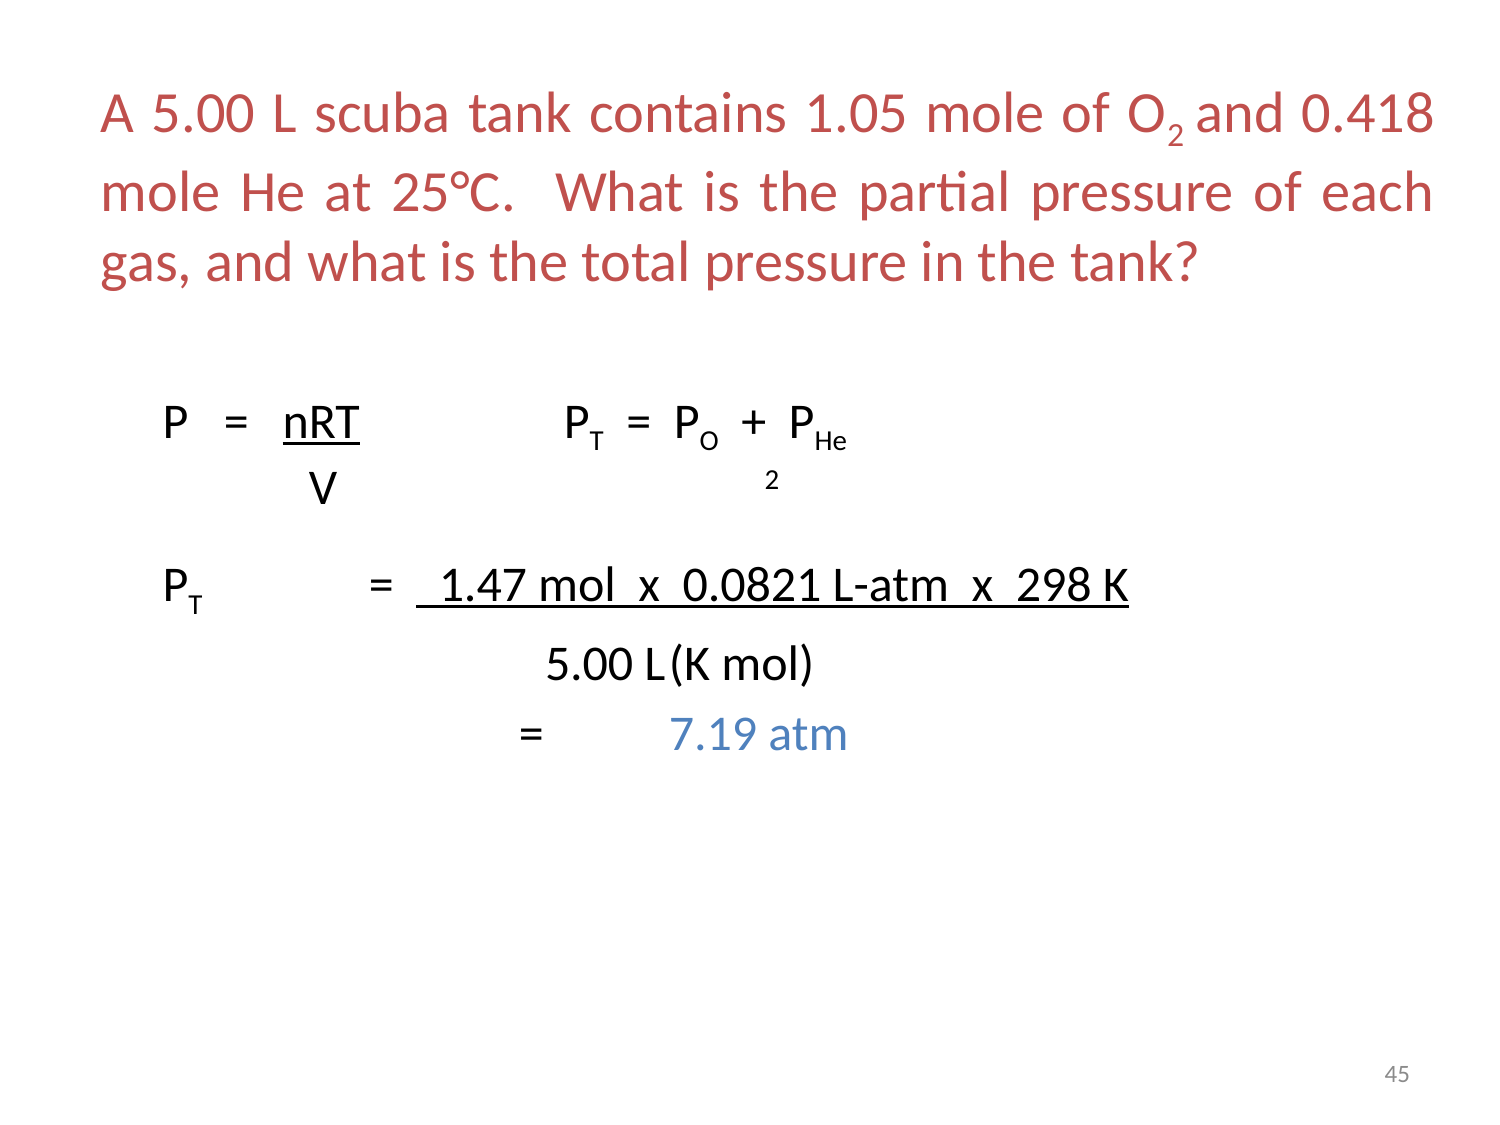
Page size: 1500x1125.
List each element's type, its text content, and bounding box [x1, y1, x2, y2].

text_box P = nRT PT = PO + PHe V 2 PT = 1.47 mol x 0.0821 L-atm x 298 K 5.00 L (K mol) = 7.19 atm [147, 360, 1307, 811]
list A 5.00 L scuba tank contains 1.05 mole of O2 and 0.418 mole He at 25°C. What is the partial pressure of each gas, and what is the total pressure in the tank? [29, 66, 1450, 327]
slide_number 45 [1074, 1042, 1425, 1103]
